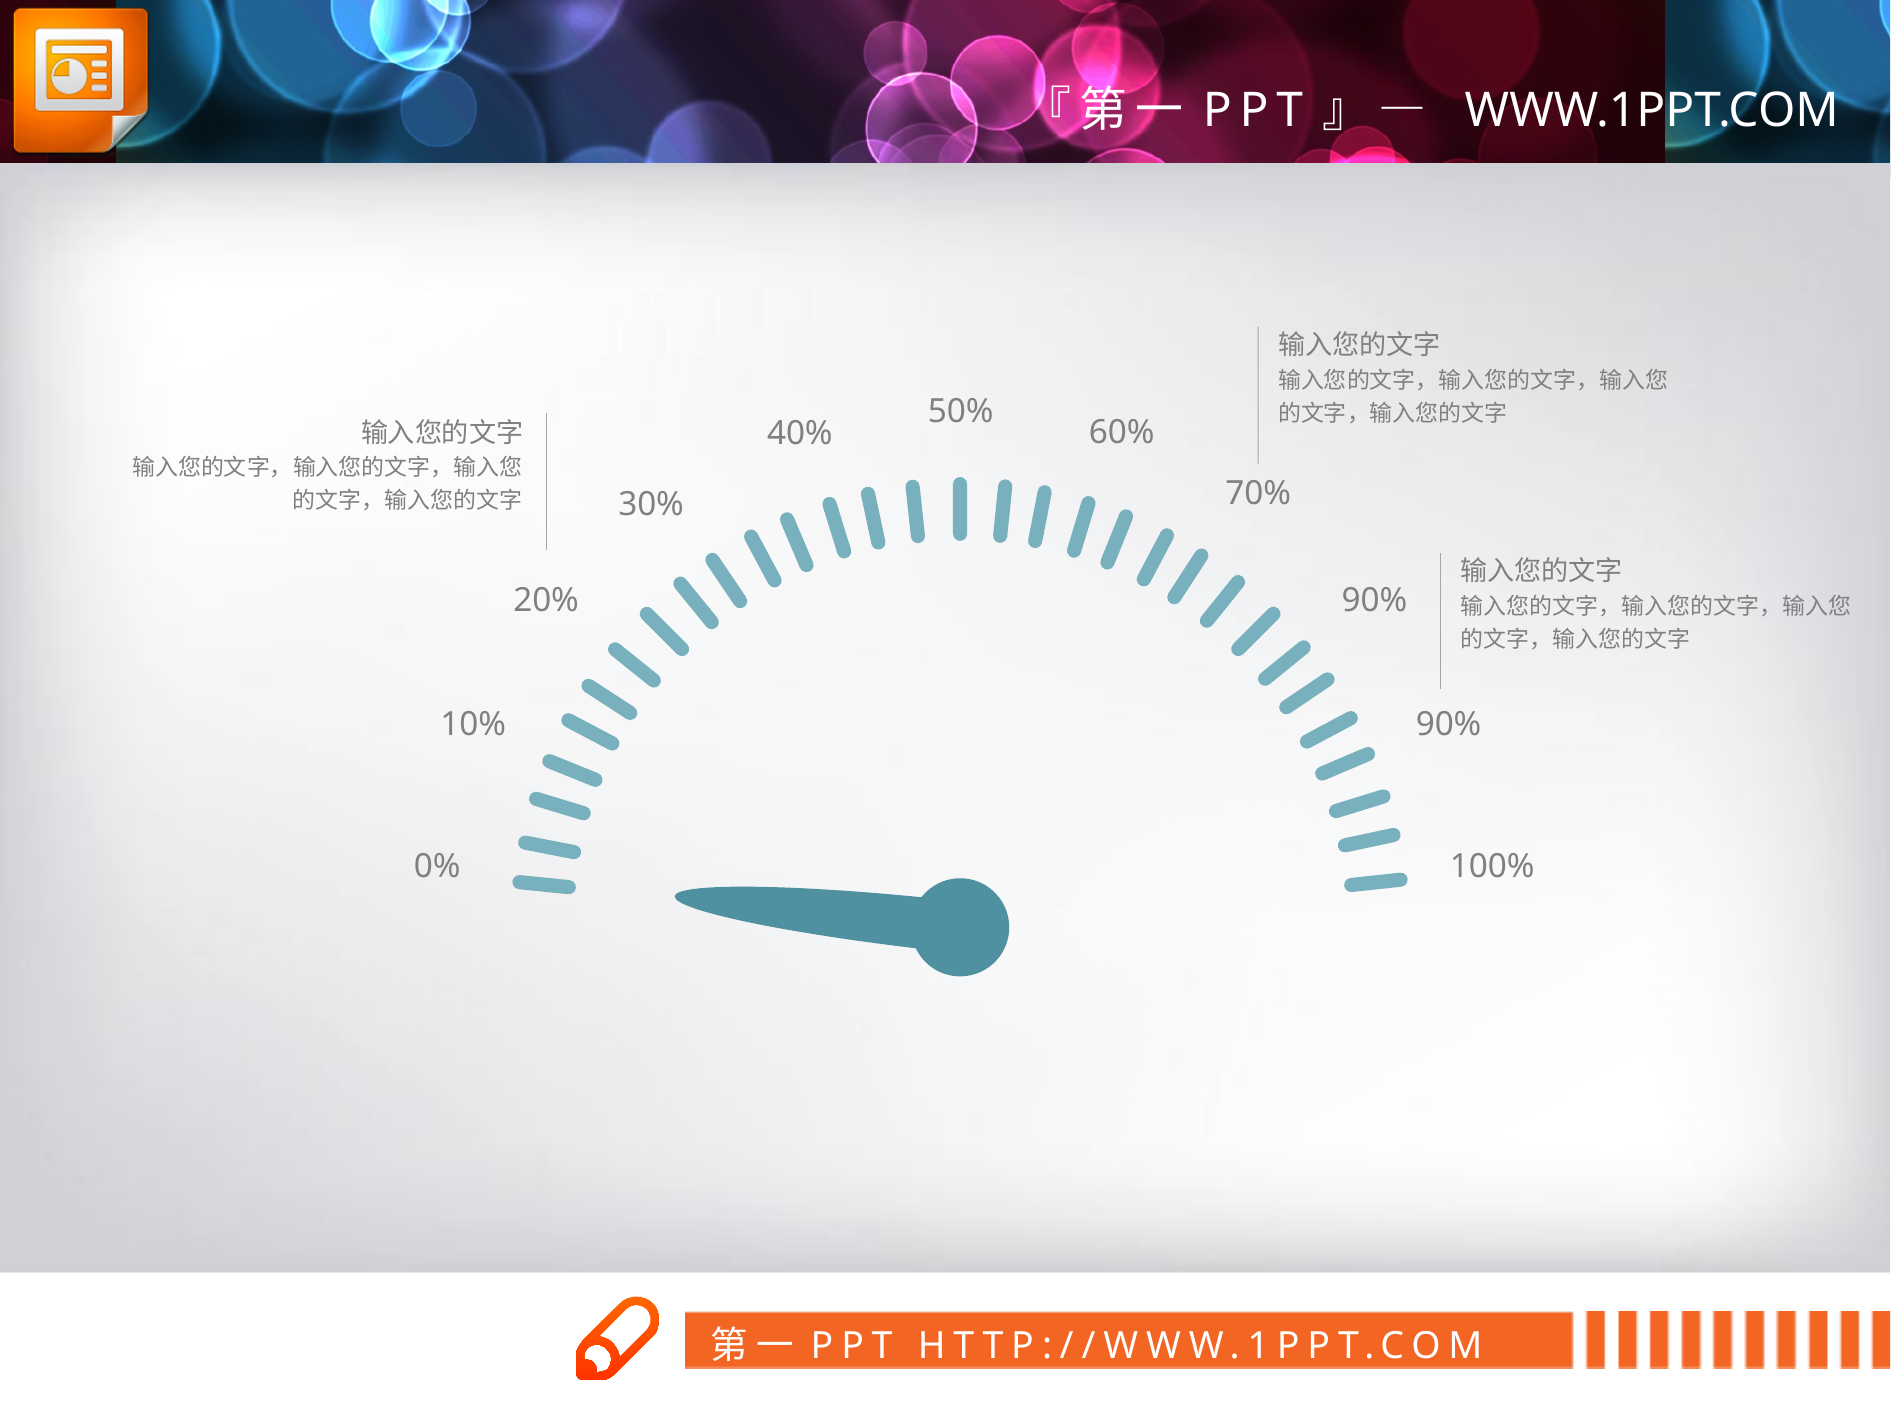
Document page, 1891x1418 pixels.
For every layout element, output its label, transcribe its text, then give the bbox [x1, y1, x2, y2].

text_box 输入您的文字 输入您的文字，输入您的文字，输入您的文字，输入您的文字 [94, 398, 392, 524]
text_box 输入您的文字 输入您的文字，输入您的文字，输入您的文字，输入您的文字 [1258, 311, 1707, 437]
picture [685, 1311, 1891, 1369]
text_box 输入您的文字 输入您的文字，输入您的文字，输入您的文字，输入您的文字 [1577, 537, 1890, 663]
picture [0, 0, 1891, 1275]
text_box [910, 639, 1010, 1215]
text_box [397, 381, 1572, 893]
